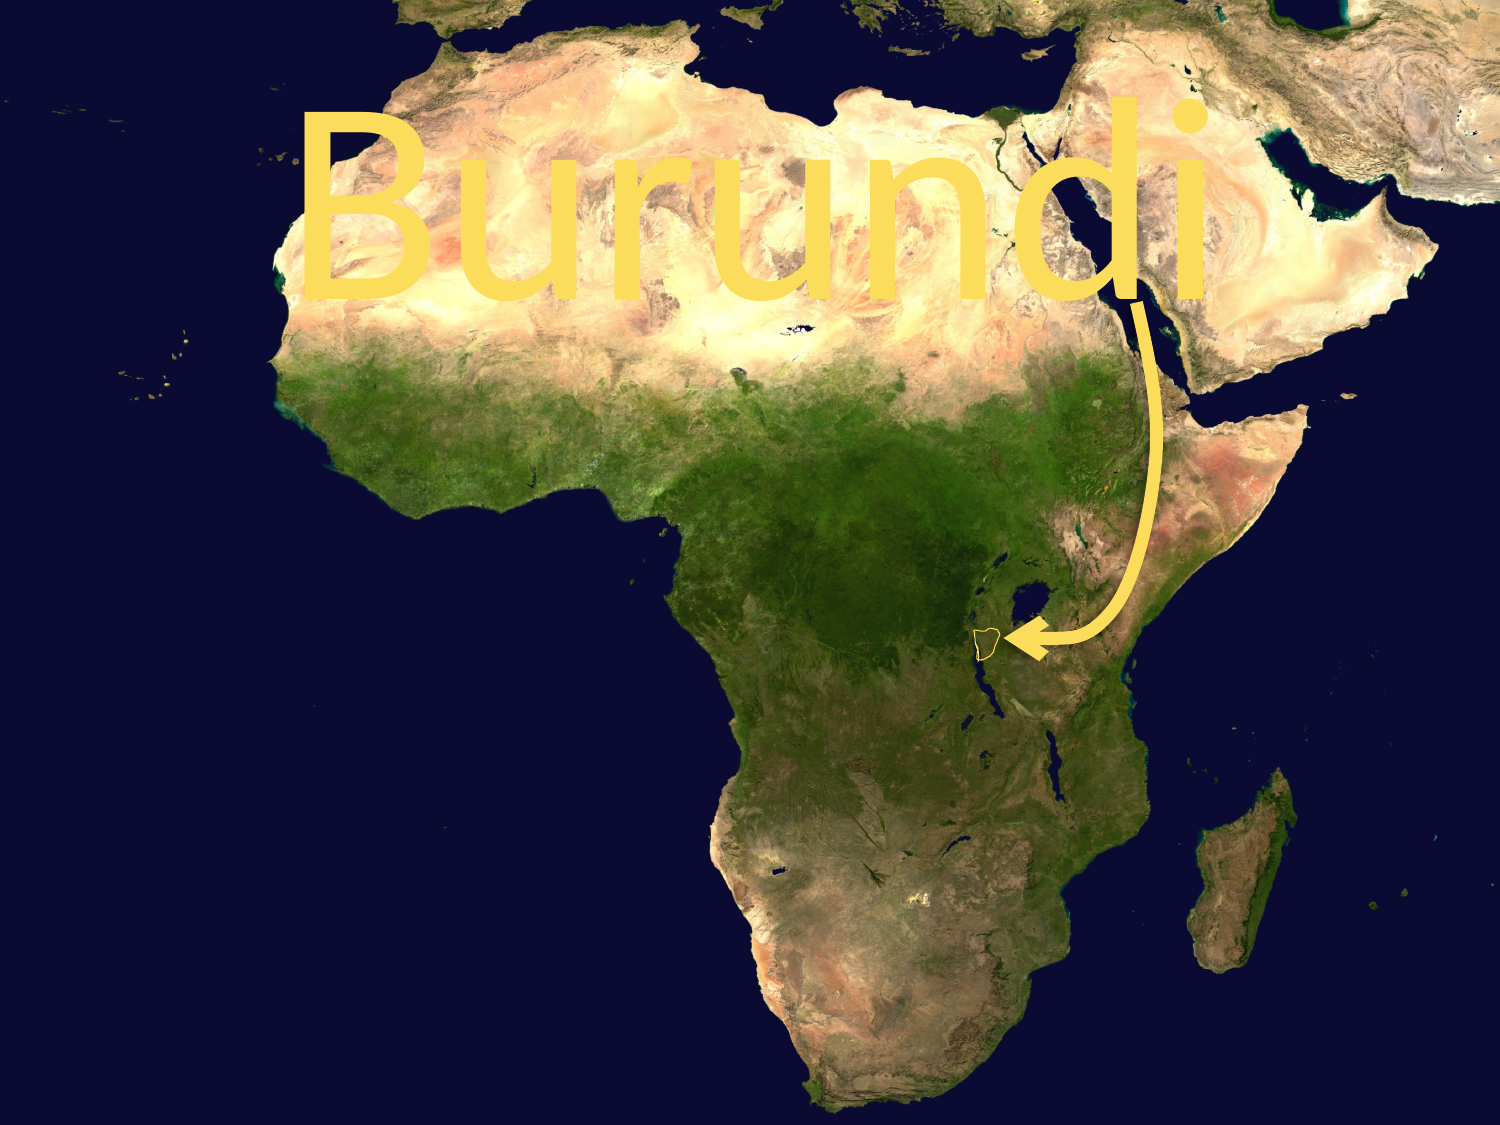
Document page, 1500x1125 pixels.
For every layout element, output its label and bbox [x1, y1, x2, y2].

text_box [0, 0, 1500, 1125]
